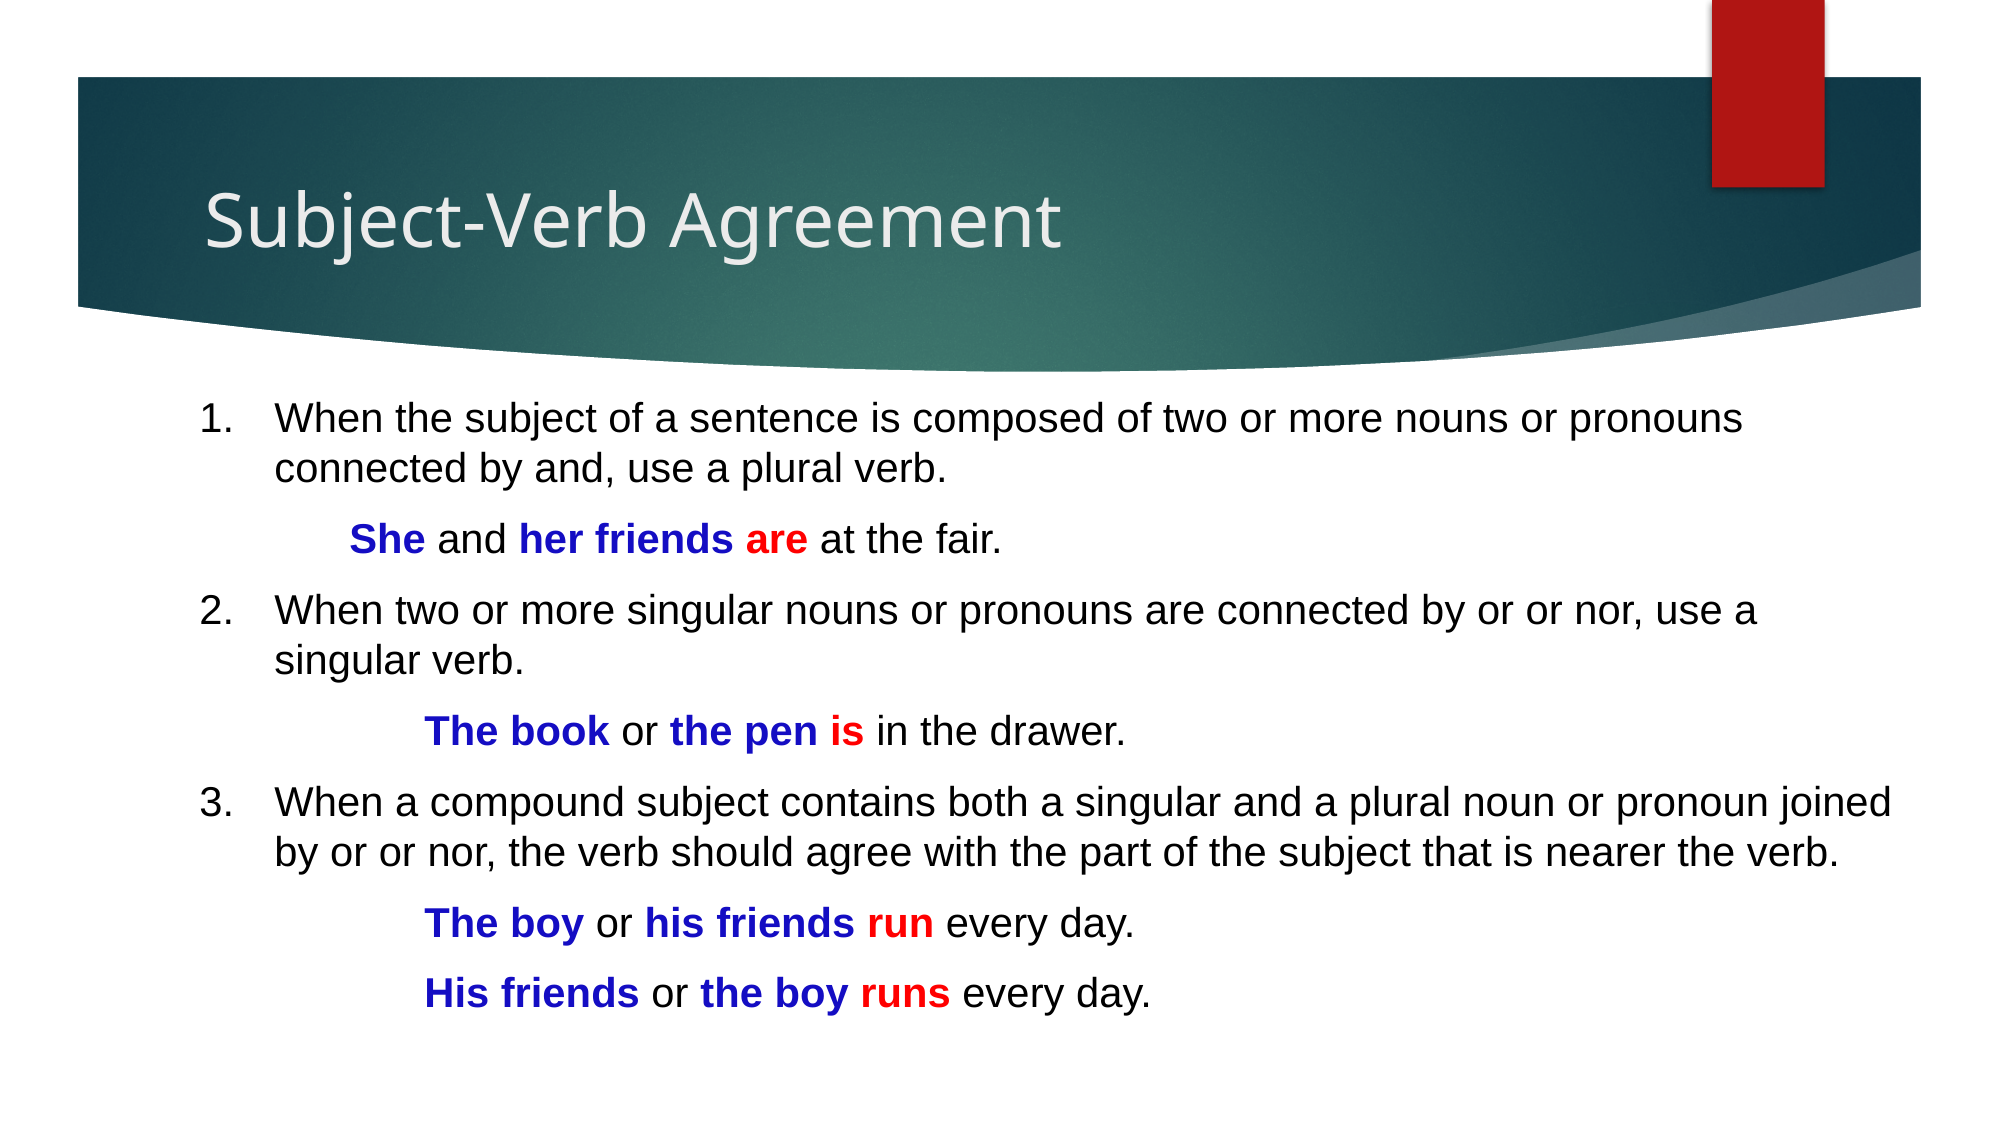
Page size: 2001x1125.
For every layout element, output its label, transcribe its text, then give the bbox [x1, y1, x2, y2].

text_box When the subject of a sentence is composed of two or more nouns or pronouns connected by and, use a plural verb. She and her friends are at the fair. When two or more singular nouns or pronouns are connected by or or nor, use a singular verb. The book or the pen is in the drawer. 3. When a compound subject contains both a singular and a plural noun or pronoun joined by or or nor, the verb should agree with the part of the subject that is nearer the verb. The boy or his friends run every day. His friends or the boy runs every day. [184, 383, 1920, 1024]
title Subject-Verb Agreement [189, 159, 1627, 276]
